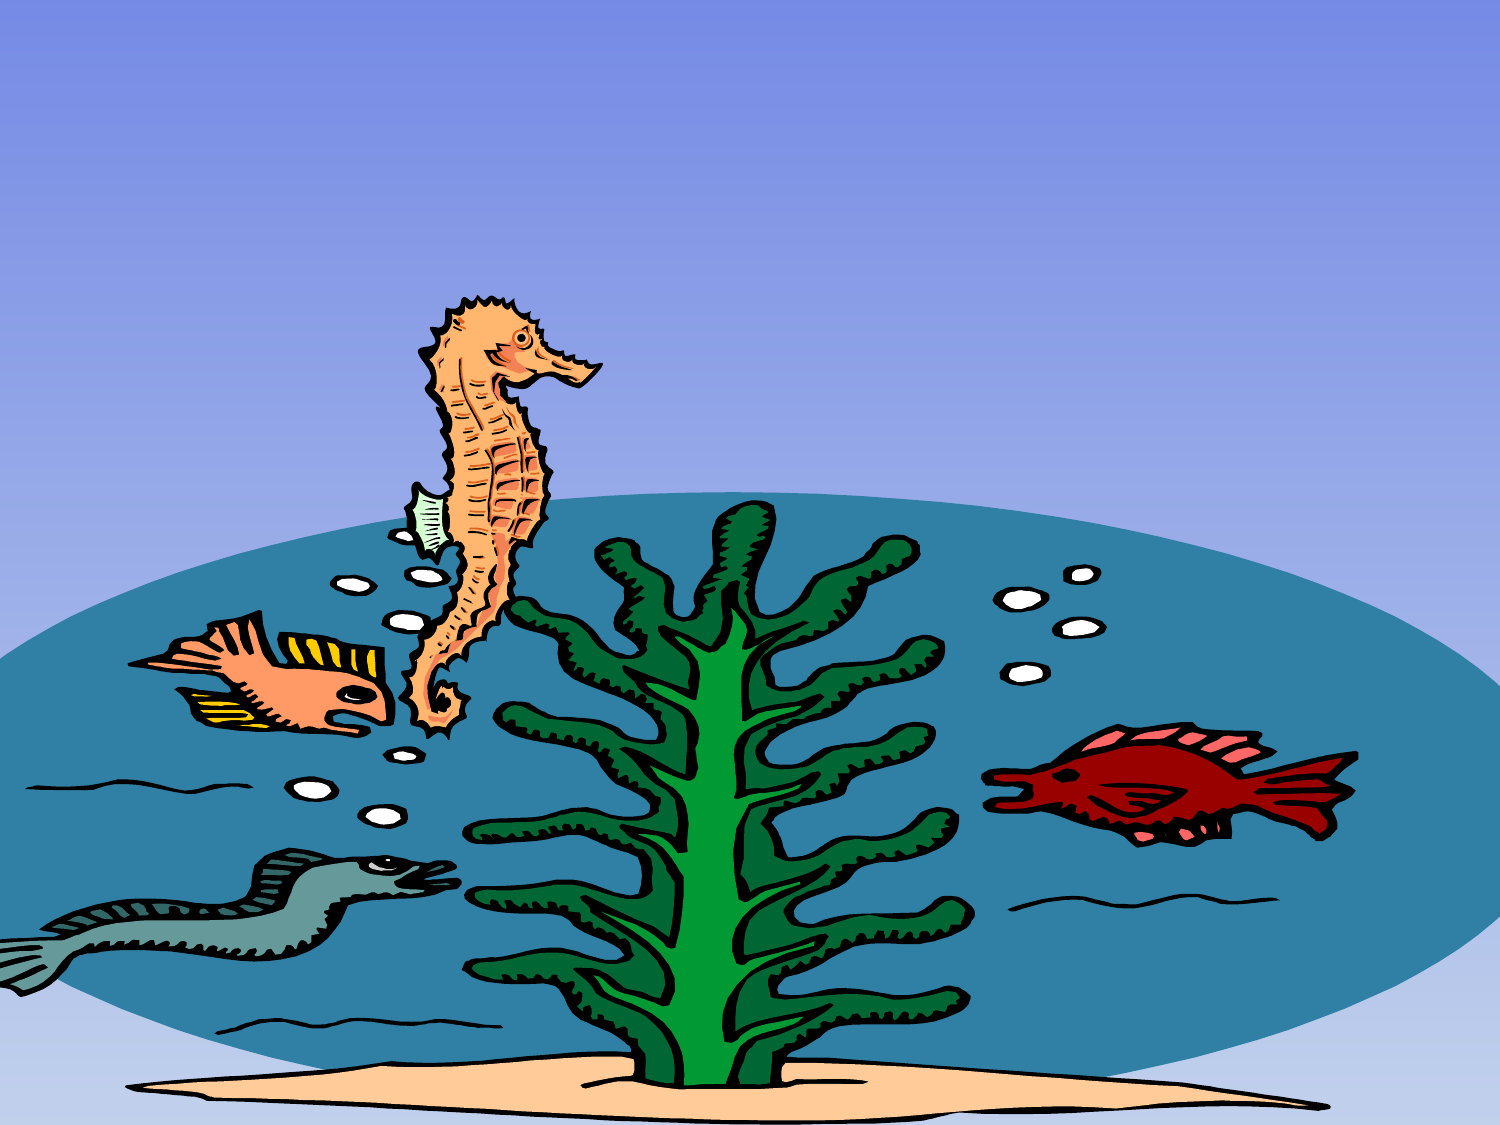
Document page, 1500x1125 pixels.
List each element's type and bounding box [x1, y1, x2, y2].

picture [0, 292, 1500, 1125]
